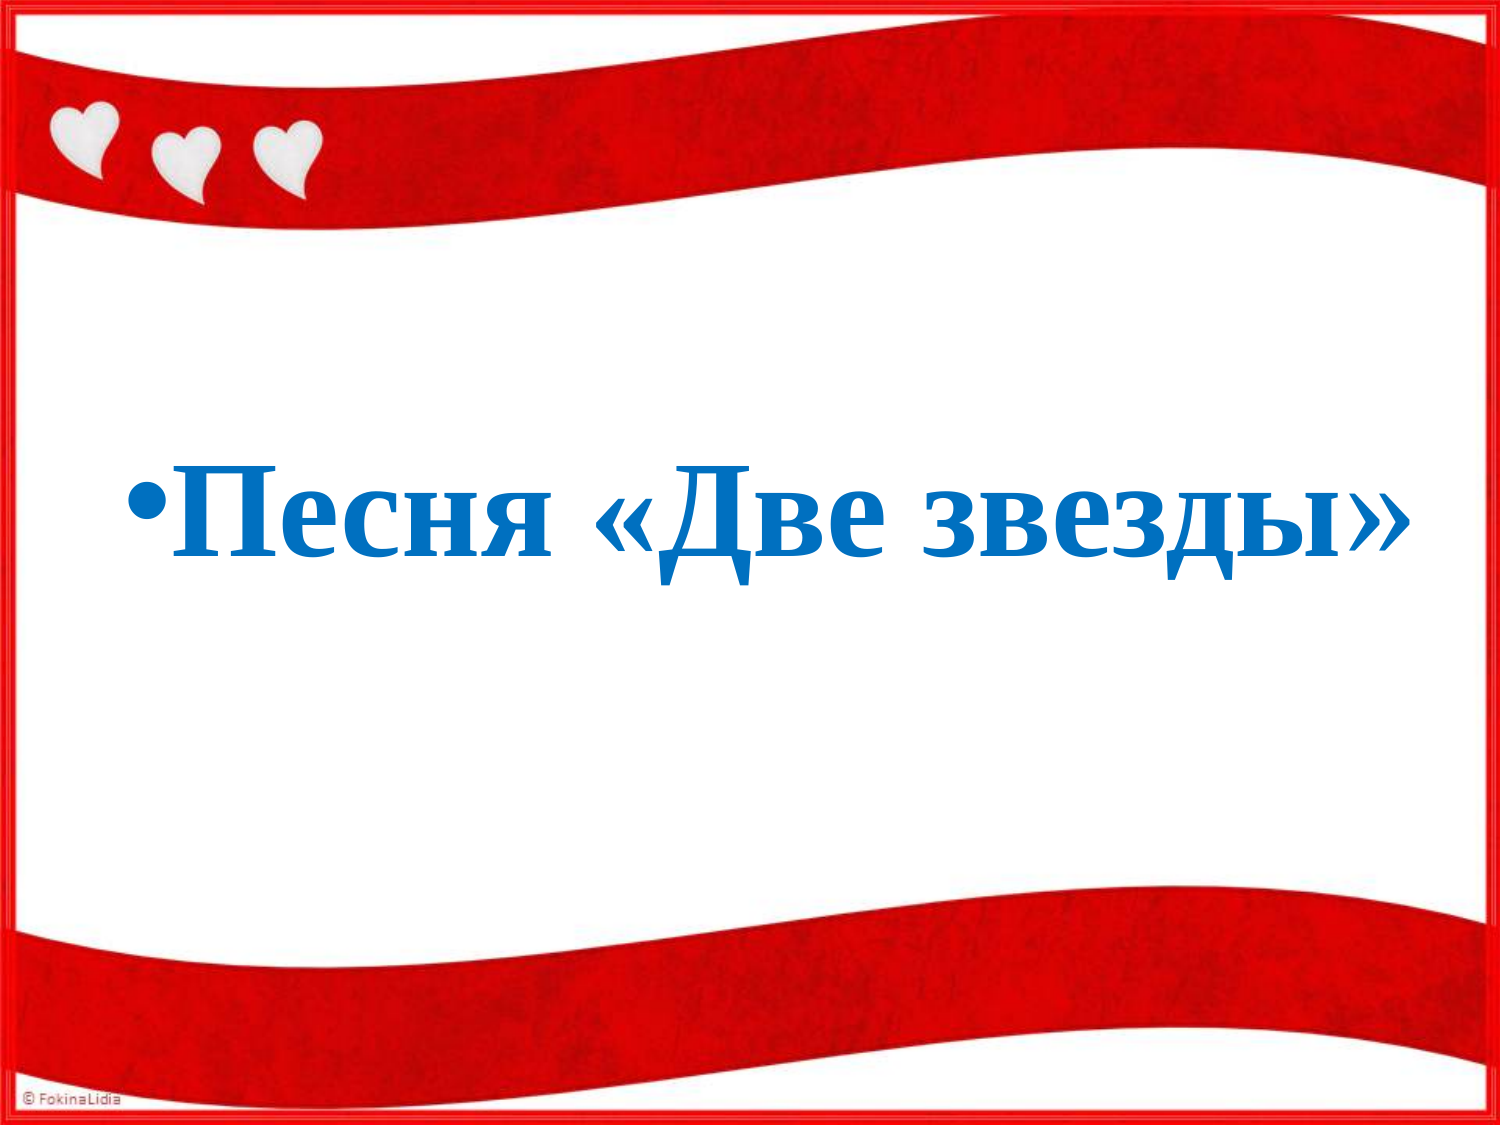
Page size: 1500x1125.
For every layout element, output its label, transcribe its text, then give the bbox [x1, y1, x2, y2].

picture [0, 0, 1500, 1125]
subtitle Песня «Две звезды» [95, 263, 1446, 753]
